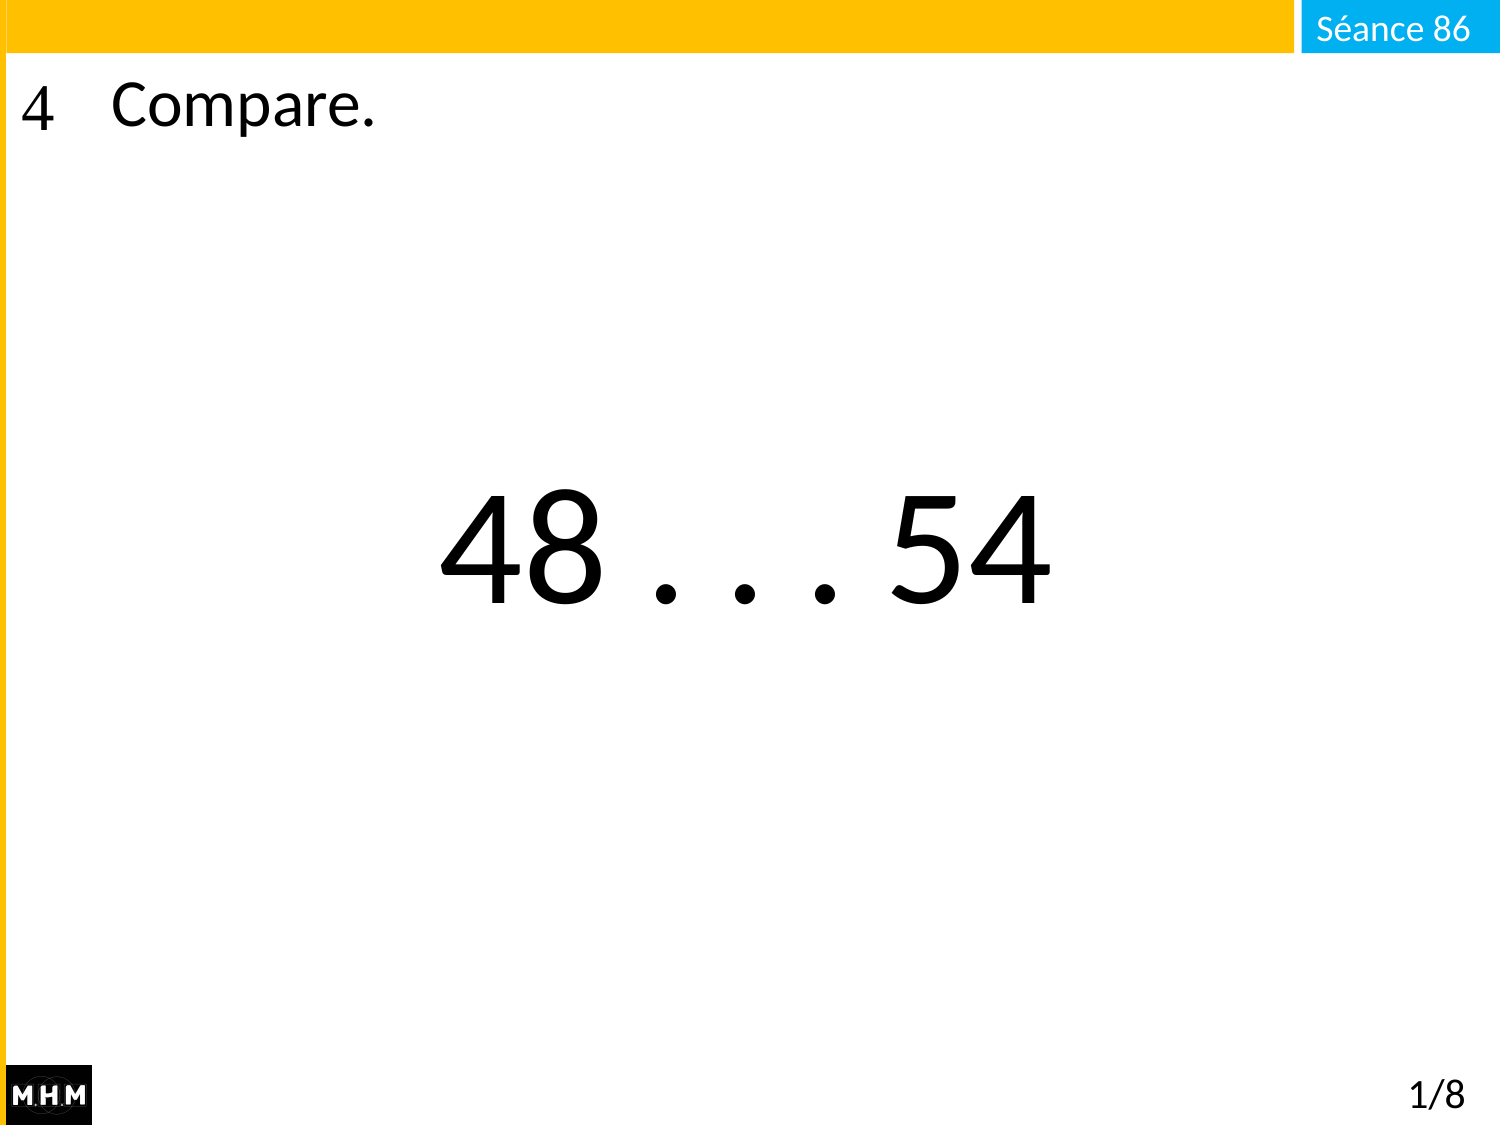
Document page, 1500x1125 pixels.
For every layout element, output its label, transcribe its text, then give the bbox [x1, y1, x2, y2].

title Compare. [96, 60, 1391, 149]
list 1/8 [1373, 1064, 1500, 1125]
text_box 48 . . . 54 [424, 429, 1101, 645]
picture [6, 1065, 92, 1125]
